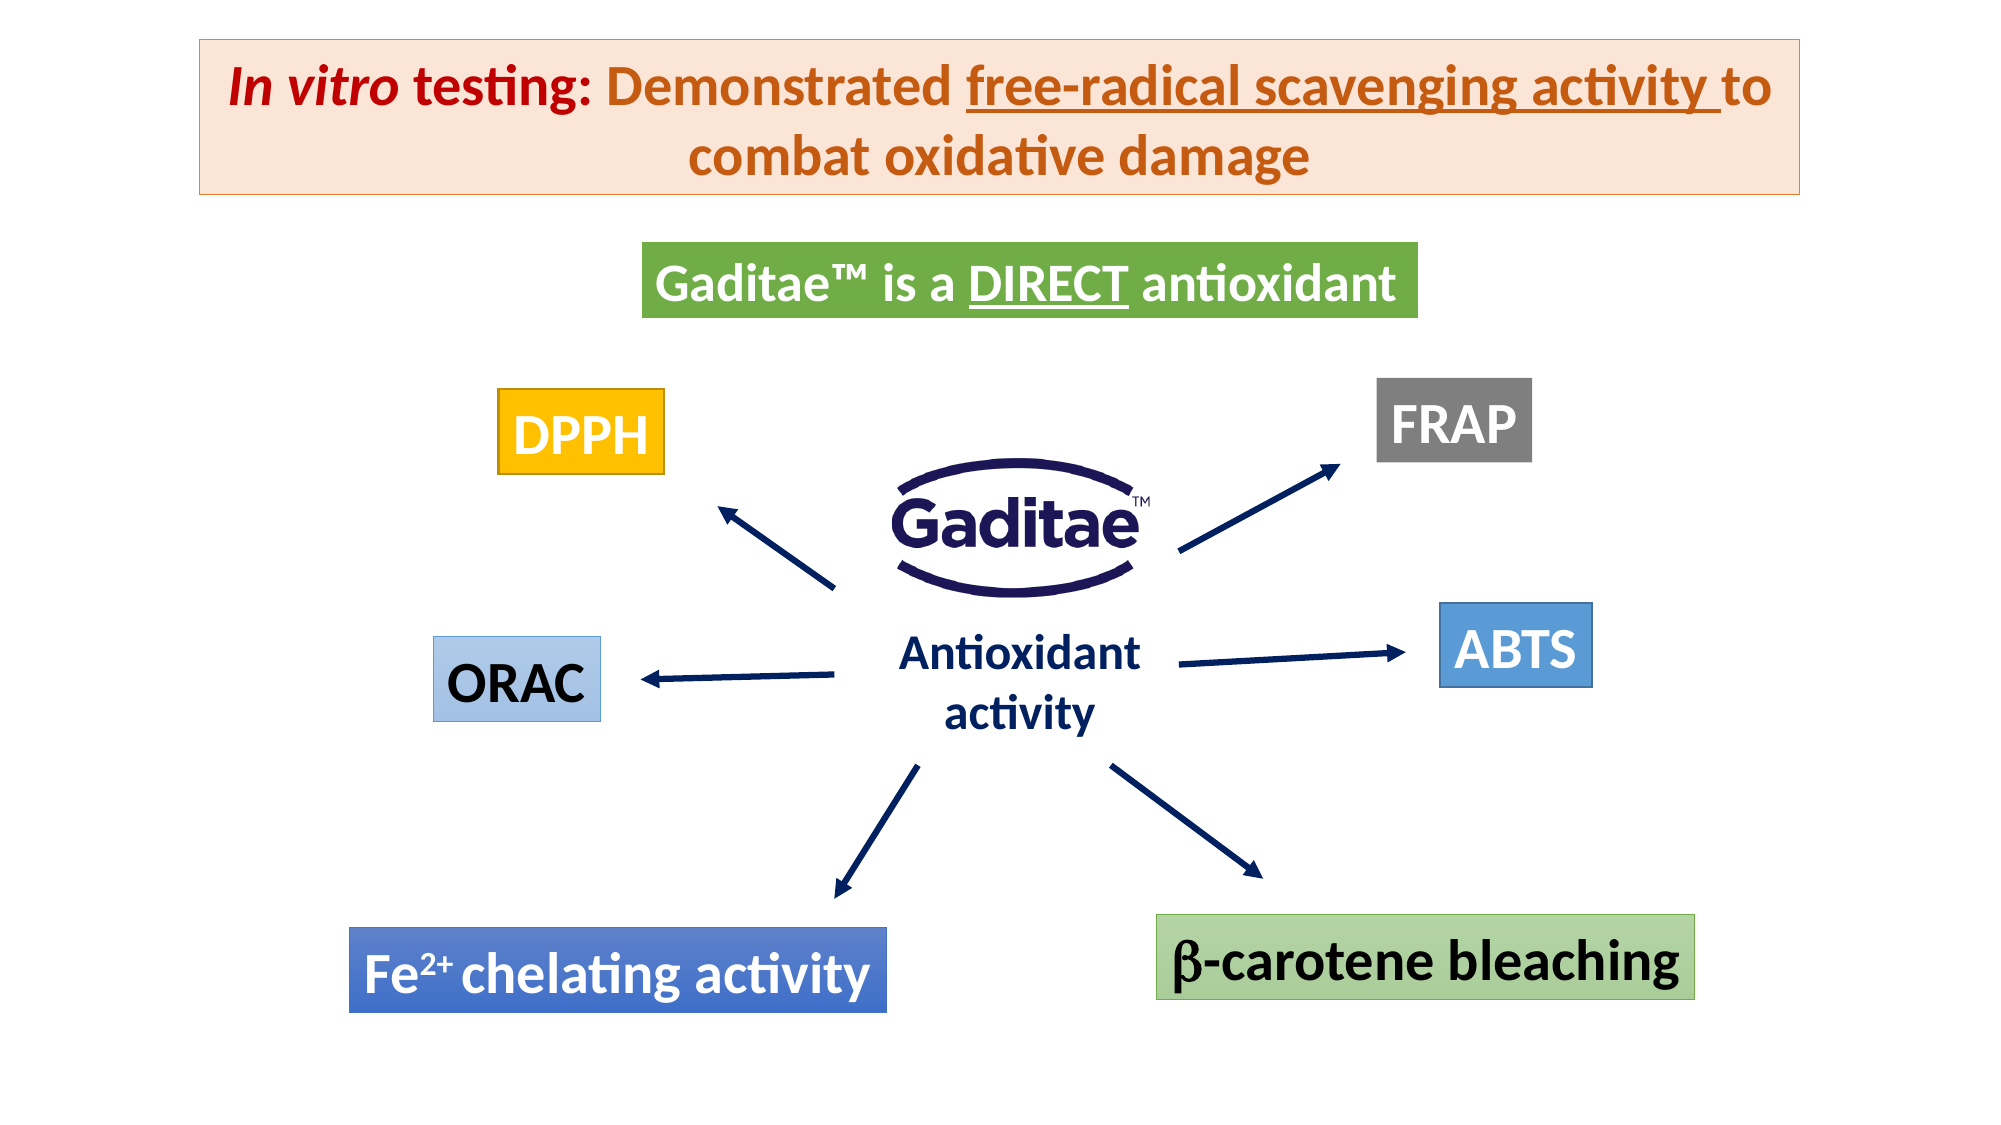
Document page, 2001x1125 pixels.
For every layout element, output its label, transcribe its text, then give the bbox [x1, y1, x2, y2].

text_box DPPH [497, 388, 665, 475]
picture [887, 446, 1154, 608]
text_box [1178, 652, 1406, 665]
text_box Fe2+ chelating activity [349, 927, 887, 1013]
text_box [1178, 463, 1341, 552]
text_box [717, 506, 835, 589]
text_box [640, 674, 835, 680]
text_box ORAC [433, 636, 601, 722]
text_box b-carotene bleaching [1156, 914, 1695, 1000]
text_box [1110, 765, 1264, 879]
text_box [834, 765, 918, 899]
text_box Antioxidant activity [884, 612, 1156, 747]
text_box FRAP [1376, 377, 1533, 463]
text_box ABTS [1439, 602, 1593, 688]
text_box In vitro testing: Demonstrated free-radical scavenging activity to combat oxidative damage [199, 39, 1800, 195]
text_box Gaditae™ is a DIRECT antioxidant [639, 239, 1421, 321]
